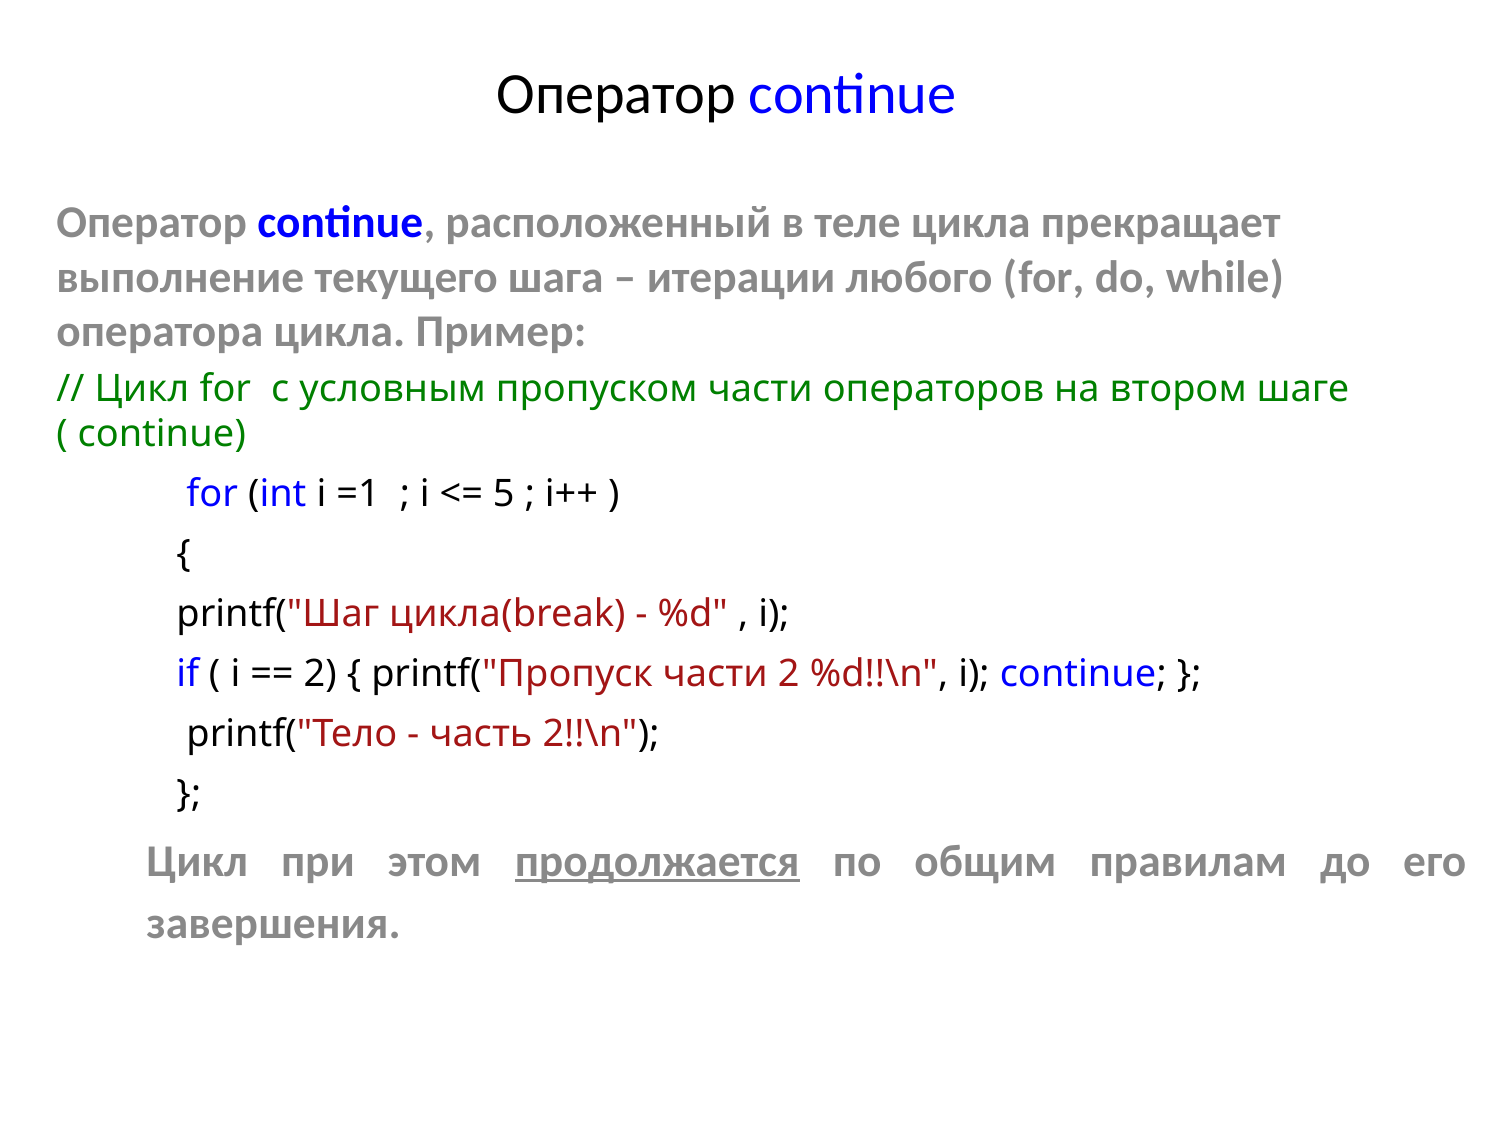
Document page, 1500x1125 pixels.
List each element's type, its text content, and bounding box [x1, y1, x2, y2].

title Оператор continue [183, 30, 1270, 149]
list Оператор continue, расположенный в теле цикла прекращает выполнение текущего шага – итерации любого (for, do, while) оператора цикла. Пример: // Цикл for с условным пропуском части операторов на втором шаге ( continue) for (int i =1 ; i <= 5 ; i++ ) { printf("Шаг цикла(break) - %d" , i); if ( i == 2) { printf("Пропуск части 2 %d!!\n", i); continue; }; printf("Тело - часть 2!!\n"); }; Цикл при этом продолжается по общим правилам до его завершения. [41, 184, 1483, 965]
